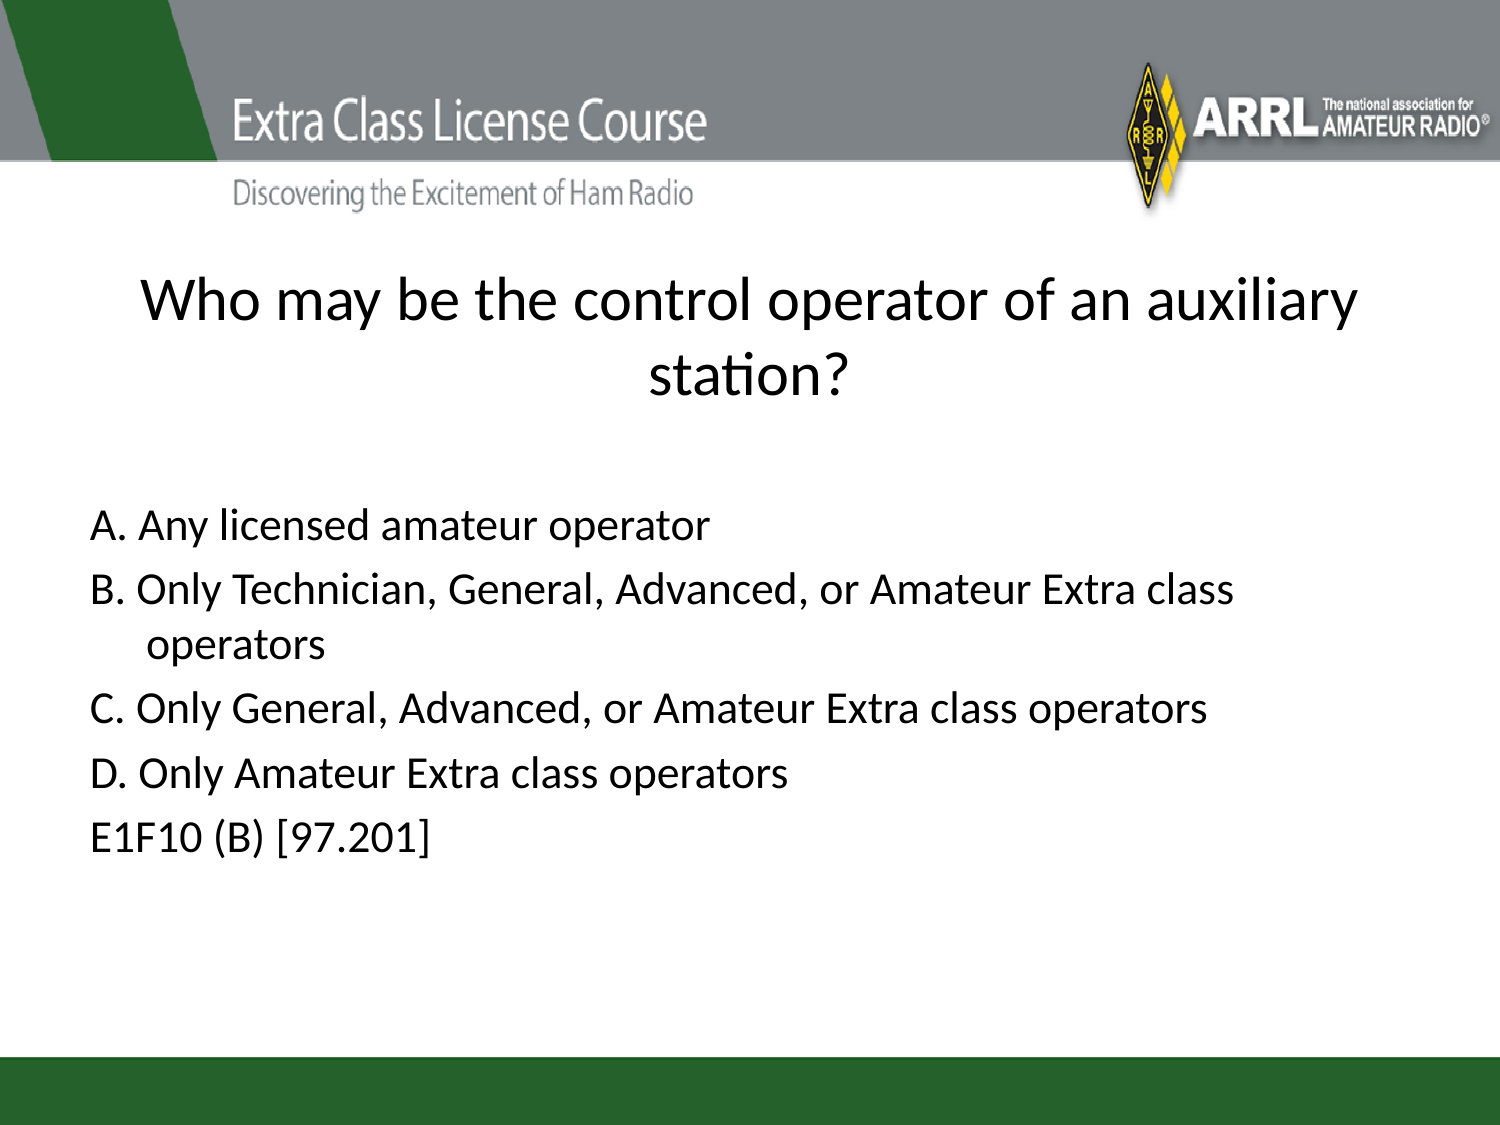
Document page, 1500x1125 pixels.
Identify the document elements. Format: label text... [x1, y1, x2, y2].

list A. Any licensed amateur operator B. Only Technician, General, Advanced, or Amateur Extra class operators C. Only General, Advanced, or Amateur Extra class operators D. Only Amateur Extra class operators E1F10 (B) [97.201] [75, 487, 1425, 1005]
picture [0, 0, 1500, 1125]
title Who may be the control operator of an auxiliary station? [75, 250, 1425, 437]
